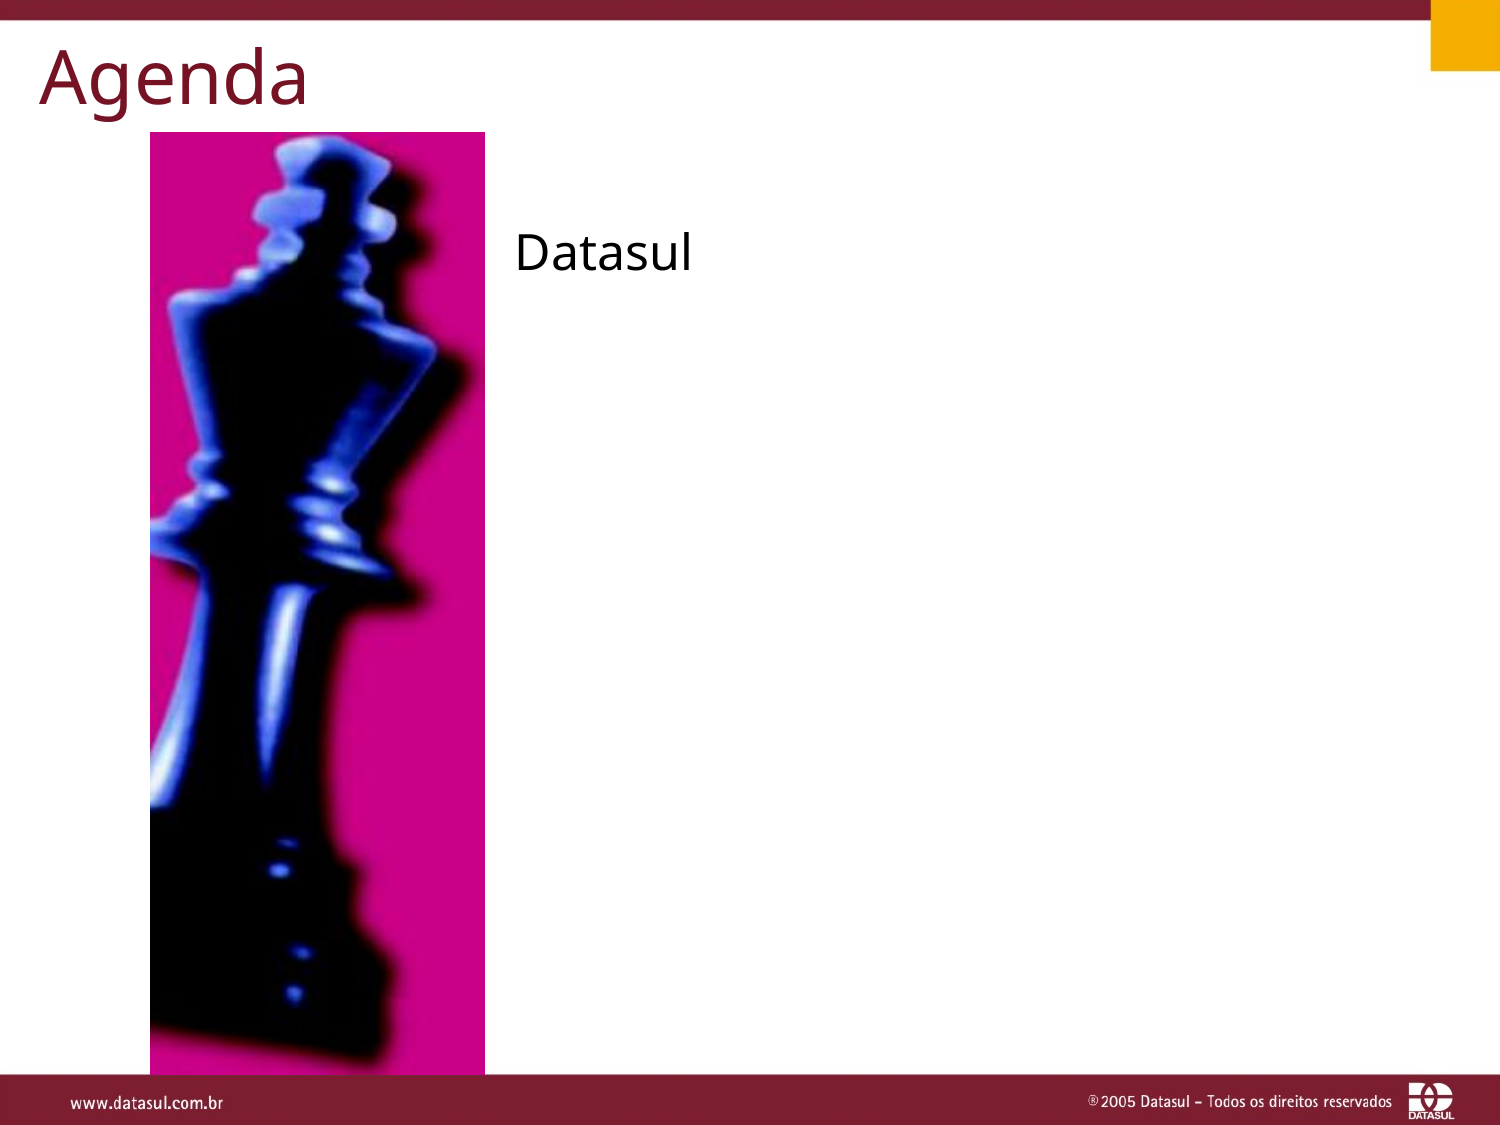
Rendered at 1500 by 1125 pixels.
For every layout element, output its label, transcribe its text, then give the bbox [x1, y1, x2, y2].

picture [0, 0, 1500, 1125]
text_box Datasul [500, 224, 1425, 288]
title Agenda [24, 24, 1301, 126]
text_box [1301, 24, 1500, 94]
